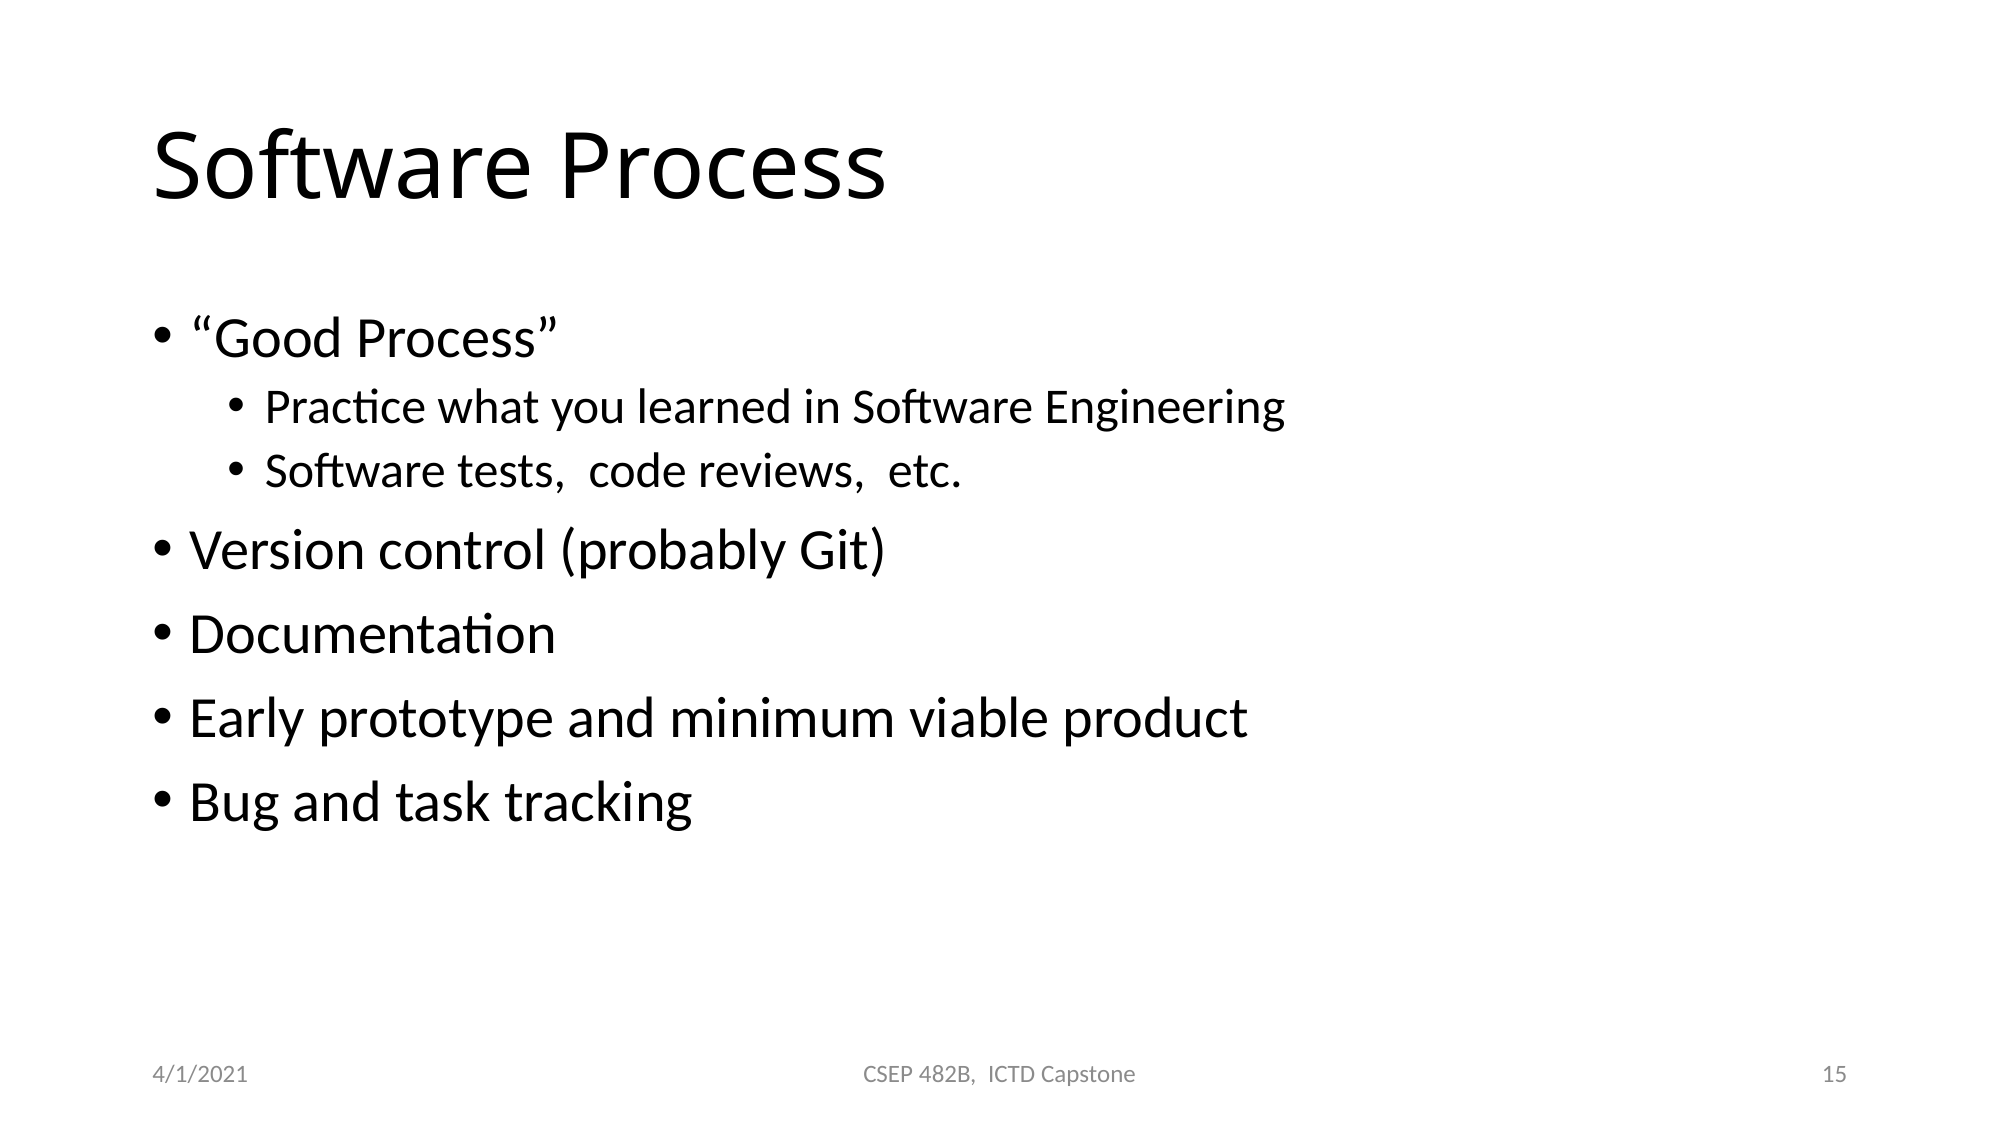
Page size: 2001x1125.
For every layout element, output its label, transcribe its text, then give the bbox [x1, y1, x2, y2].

list “Good Process” Practice what you learned in Software Engineering Software tests, code reviews, etc. Version control (probably Git) Documentation Early prototype and minimum viable product Bug and task tracking [137, 299, 1863, 1014]
footer CSEP 482B, ICTD Capstone [662, 1042, 1338, 1103]
title Software Process [137, 59, 1863, 278]
slide_number 15 [1412, 1042, 1863, 1103]
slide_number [137, 1042, 588, 1103]
